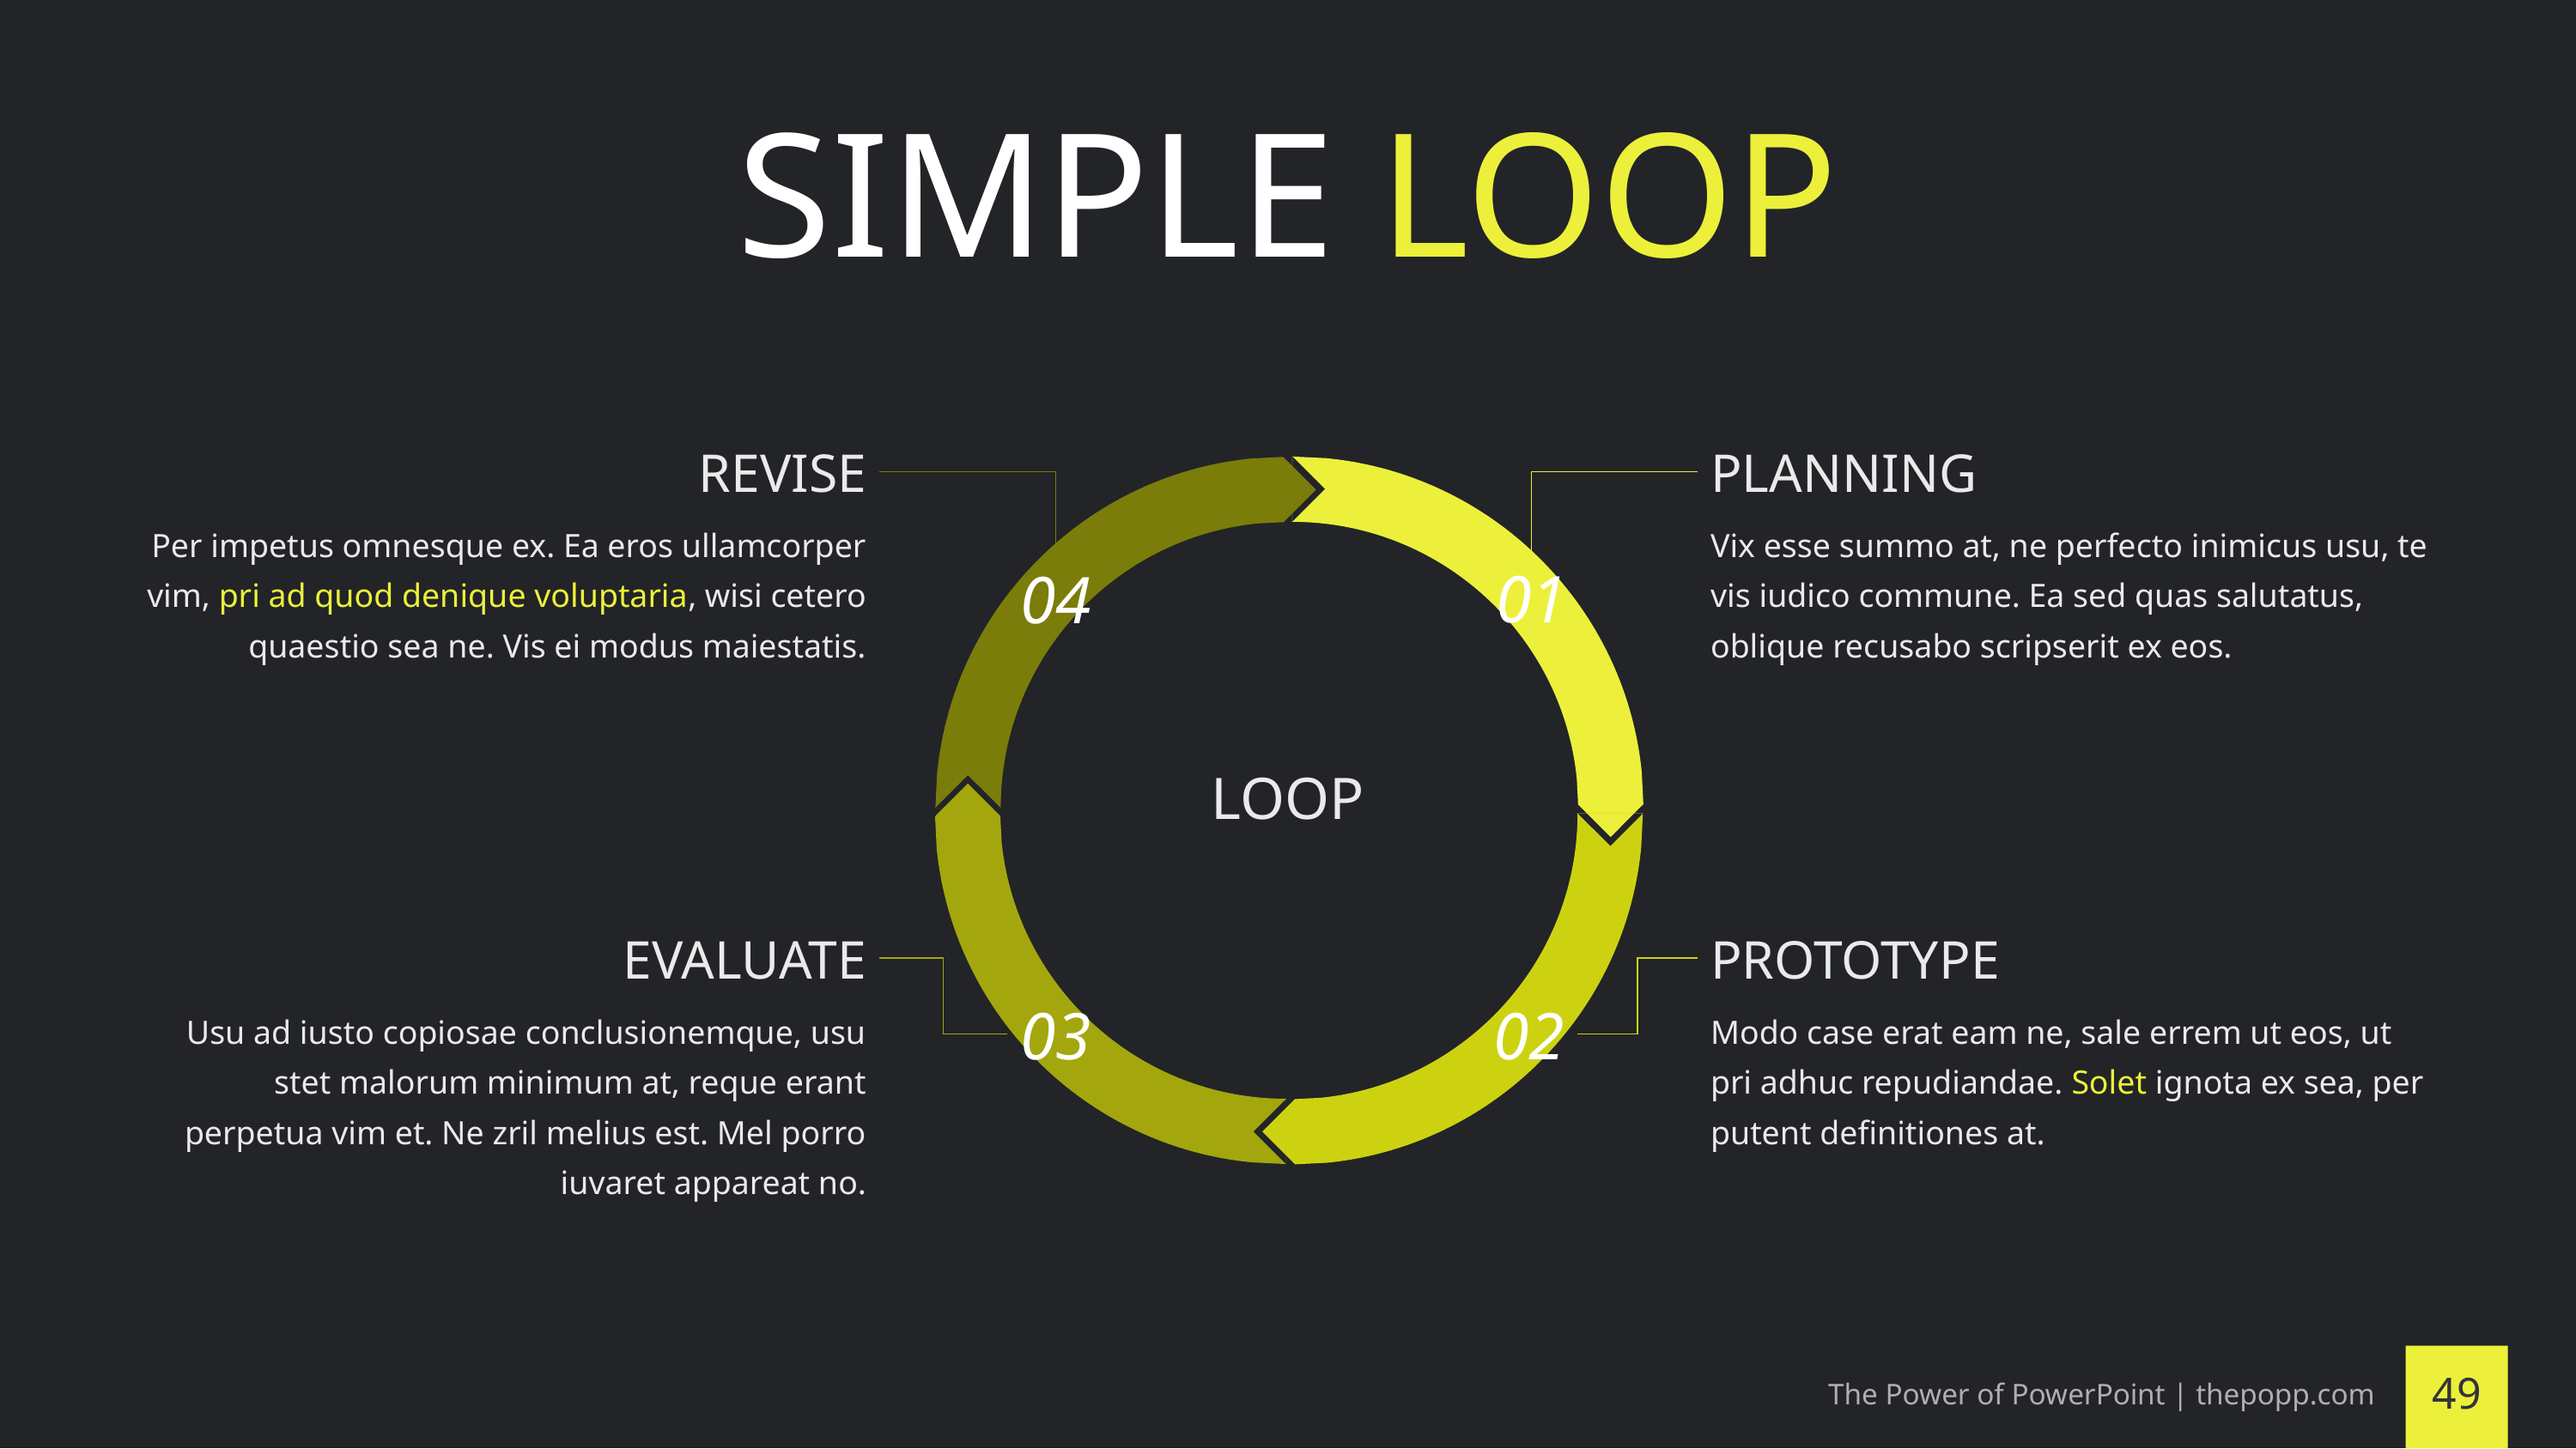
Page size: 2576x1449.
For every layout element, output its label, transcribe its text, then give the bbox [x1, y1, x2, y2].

list PLANNING [1698, 433, 2451, 506]
list Vix esse summo at, ne perfecto inimicus usu, te vis iudico commune. Ea sed quas salutatus, oblique recusabo scripserit ex eos. [1698, 506, 2451, 743]
list EVALUATE [126, 920, 880, 993]
title SIMPLE LOOP [109, 75, 2467, 302]
list REVISE [126, 433, 880, 506]
slide_number 49 [2404, 1356, 2509, 1434]
list LOOP [1033, 754, 1542, 838]
footer The Power of PowerPoint | thepopp.com [1519, 1356, 2389, 1434]
list Modo case erat eam ne, sale errem ut eos, ut pri adhuc repudiandae. Solet ignota ex sea, per putent definitiones at. [1698, 993, 2451, 1230]
list Per impetus omnesque ex. Ea eros ullamcorper vim, pri ad quod denique voluptaria, wisi cetero quaestio sea ne. Vis ei modus maiestatis. [126, 506, 880, 743]
list PROTOTYPE [1698, 920, 2451, 993]
list Usu ad iusto copiosae conclusionemque, usu stet malorum minimum at, reque erant perpetua vim et. Ne zril melius est. Mel porro iuvaret appareat no. [126, 993, 880, 1230]
